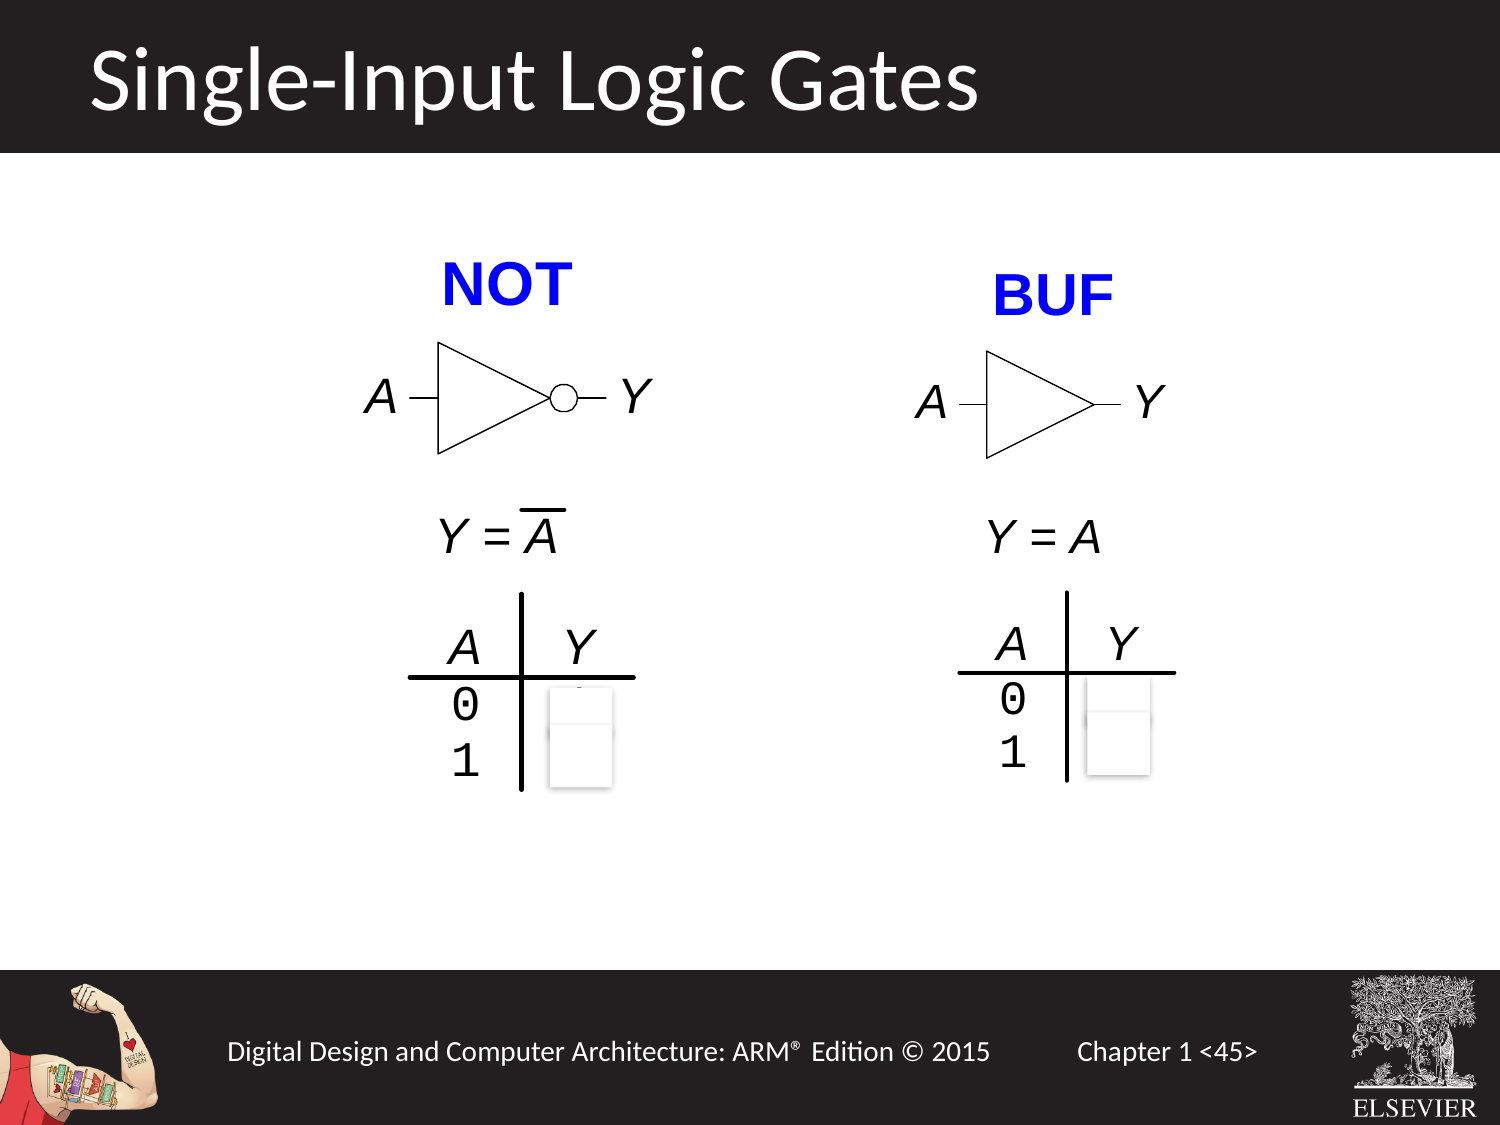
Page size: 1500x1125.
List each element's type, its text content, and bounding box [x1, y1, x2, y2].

text_box [87, 174, 1413, 1025]
text_box Single-Input Logic Gates [75, 11, 1375, 136]
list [871, 237, 1289, 815]
picture [0, 979, 163, 1125]
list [318, 223, 753, 826]
picture [1350, 974, 1477, 1117]
